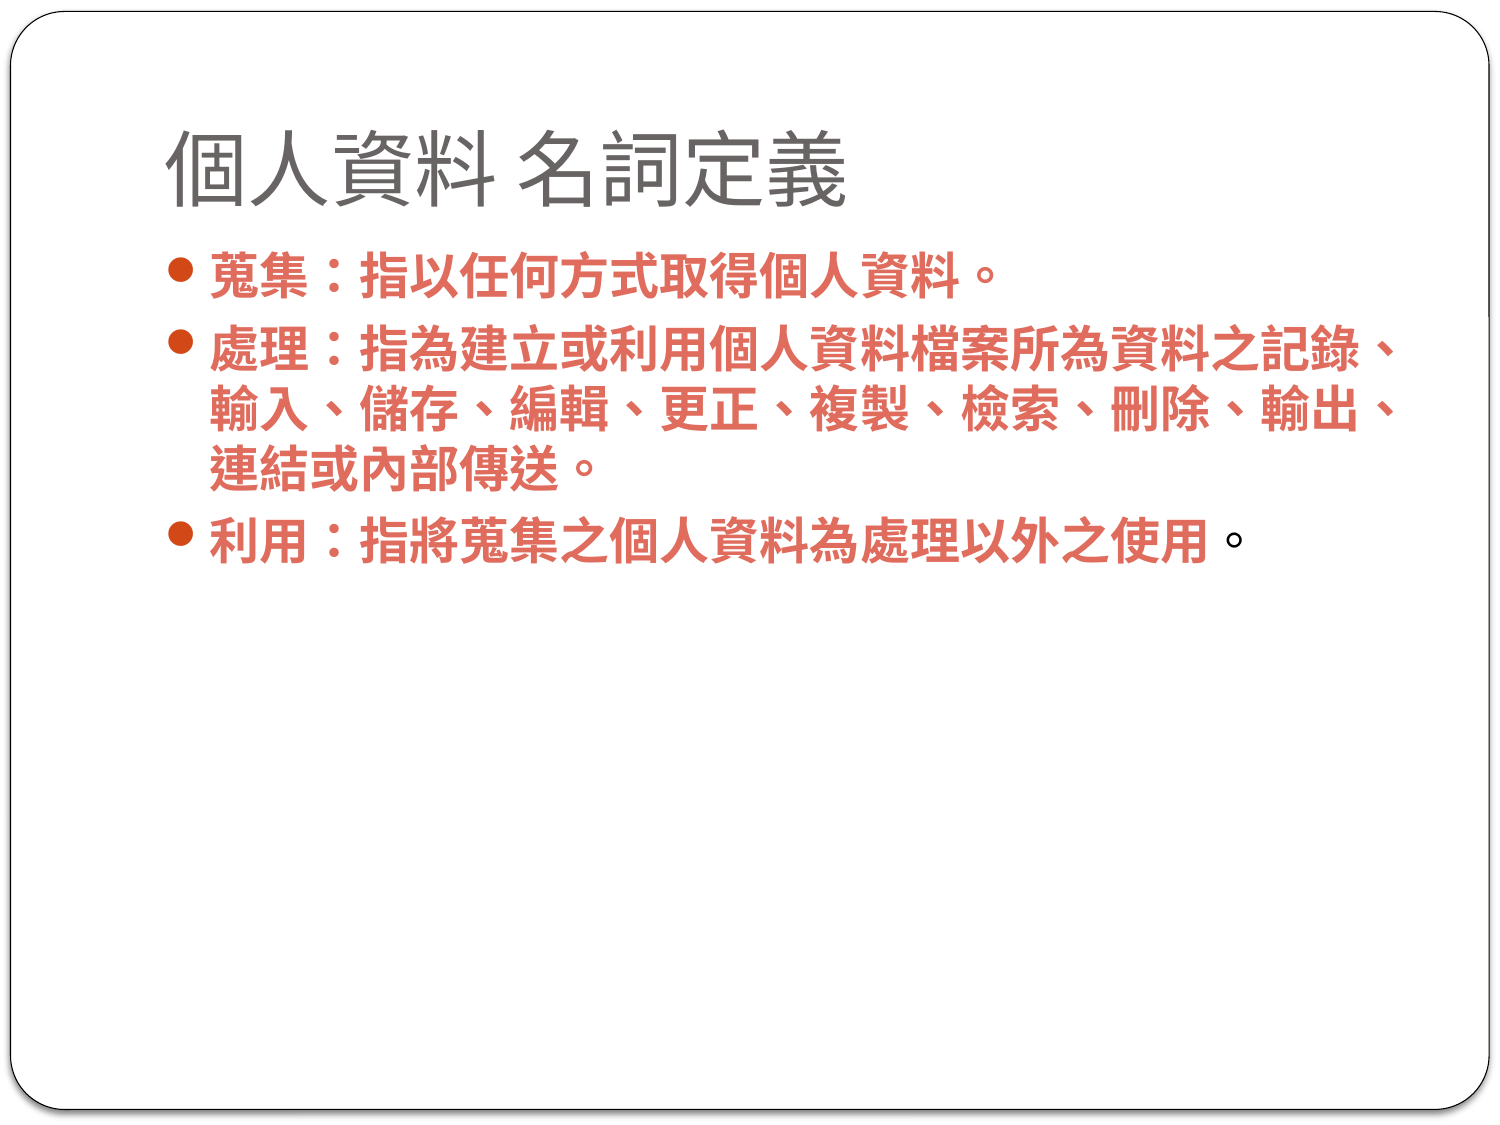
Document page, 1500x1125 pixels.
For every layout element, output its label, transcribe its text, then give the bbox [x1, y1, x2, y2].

title 個人資料 名詞定義 [150, 45, 1425, 233]
list 蒐集：指以任何方式取得個人資料。 處理：指為建立或利用個人資料檔案所為資料之記錄、輸入、儲存、編輯、更正、複製、檢索、刪除、輸出、連結或內部傳送。 利用：指將蒐集之個人資料為處理以外之使用。 [150, 237, 1425, 988]
